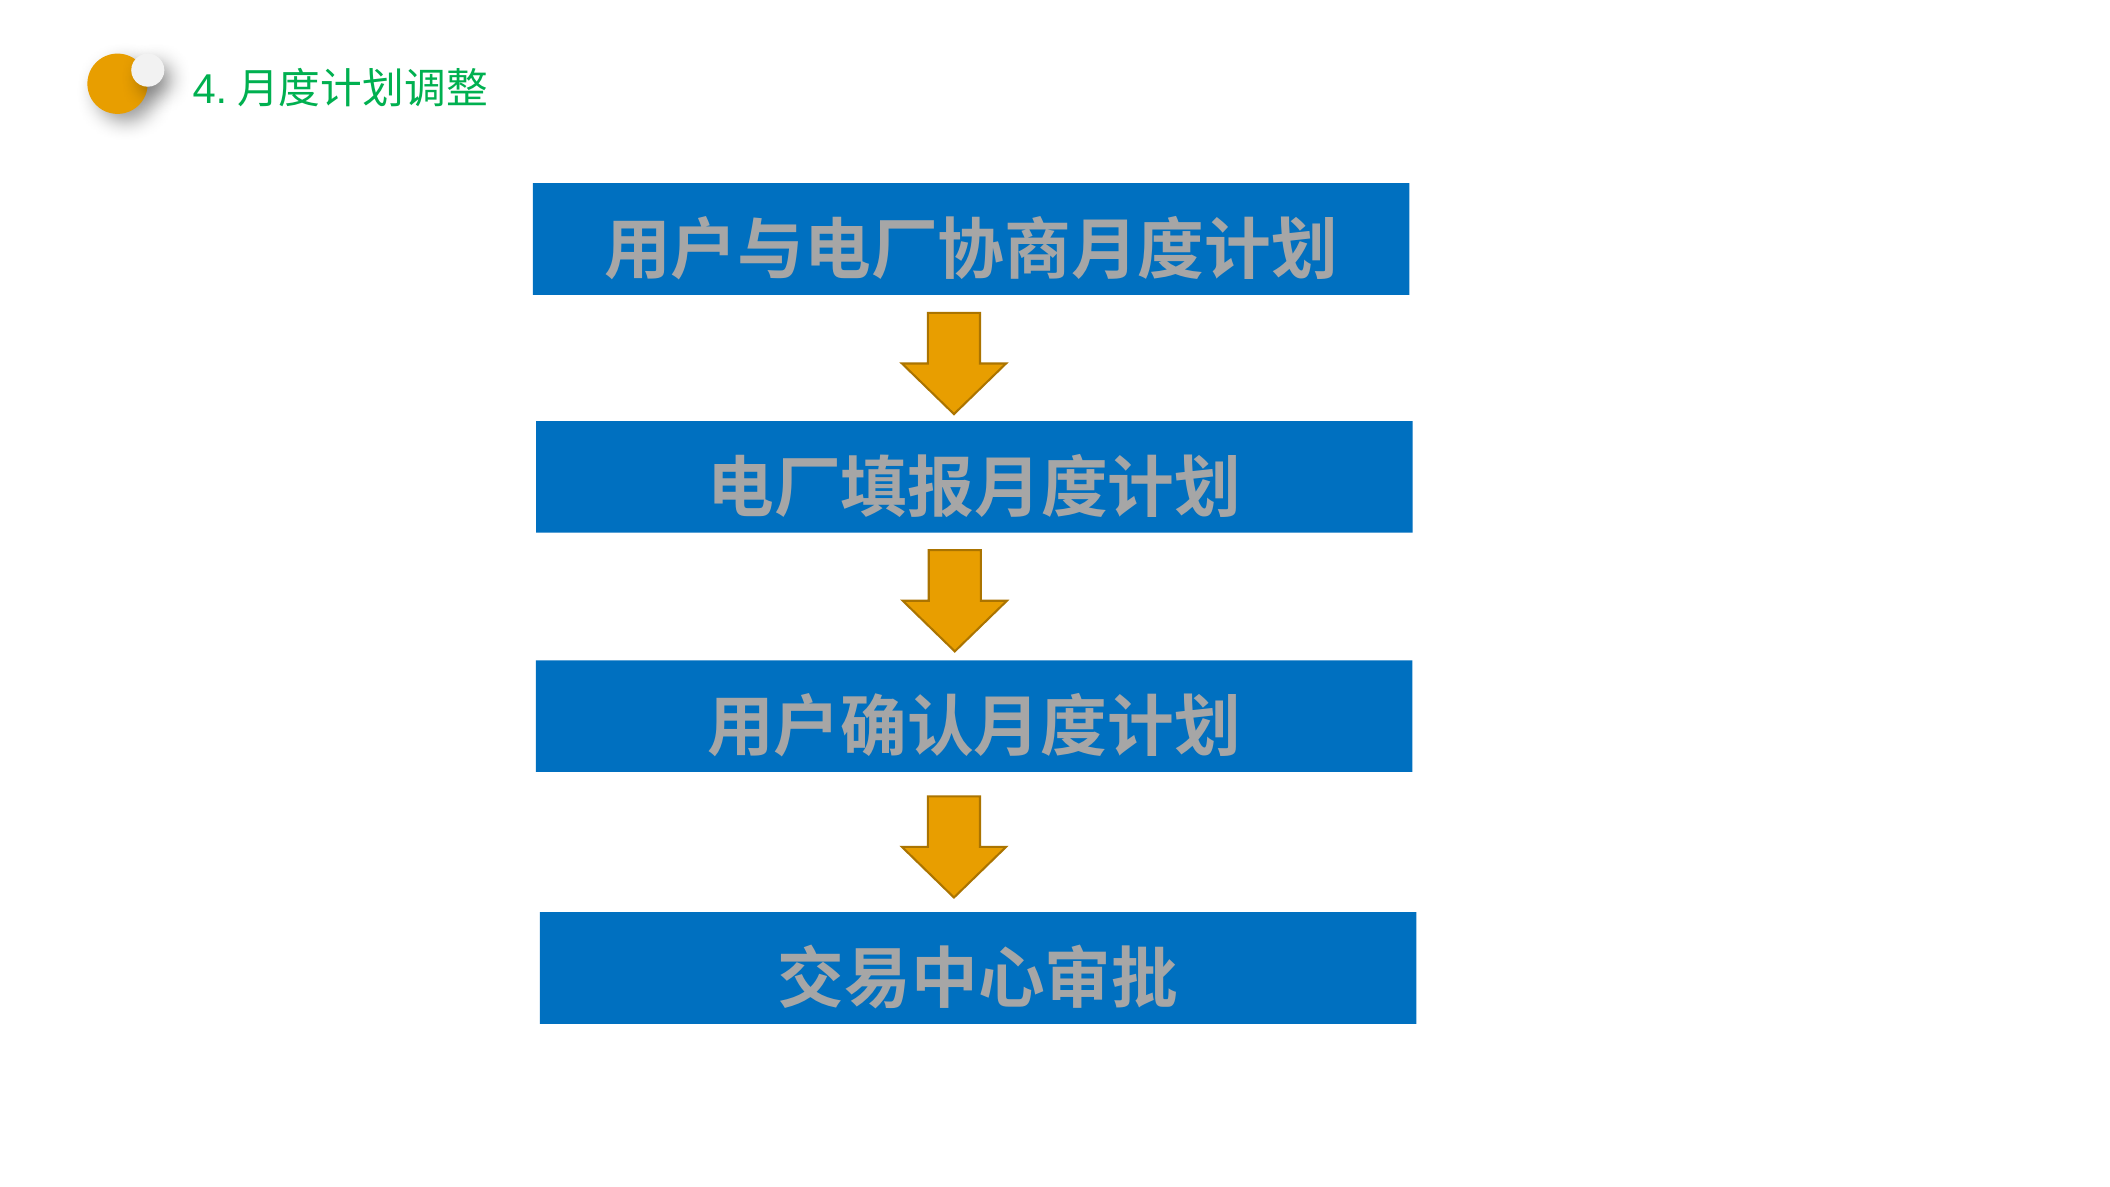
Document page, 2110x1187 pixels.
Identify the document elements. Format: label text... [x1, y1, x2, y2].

text_box [130, 52, 166, 88]
text_box [899, 795, 1009, 899]
text_box 4.月度计划调整 [176, 53, 680, 114]
text_box 用户与电厂协商月度计划 [532, 183, 1410, 295]
text_box 用户确认月度计划 [535, 660, 1413, 772]
text_box [86, 52, 142, 115]
text_box 电厂填报月度计划 [536, 421, 1413, 533]
text_box [900, 549, 1010, 653]
text_box 交易中心审批 [539, 912, 1417, 1024]
text_box [899, 311, 1009, 416]
